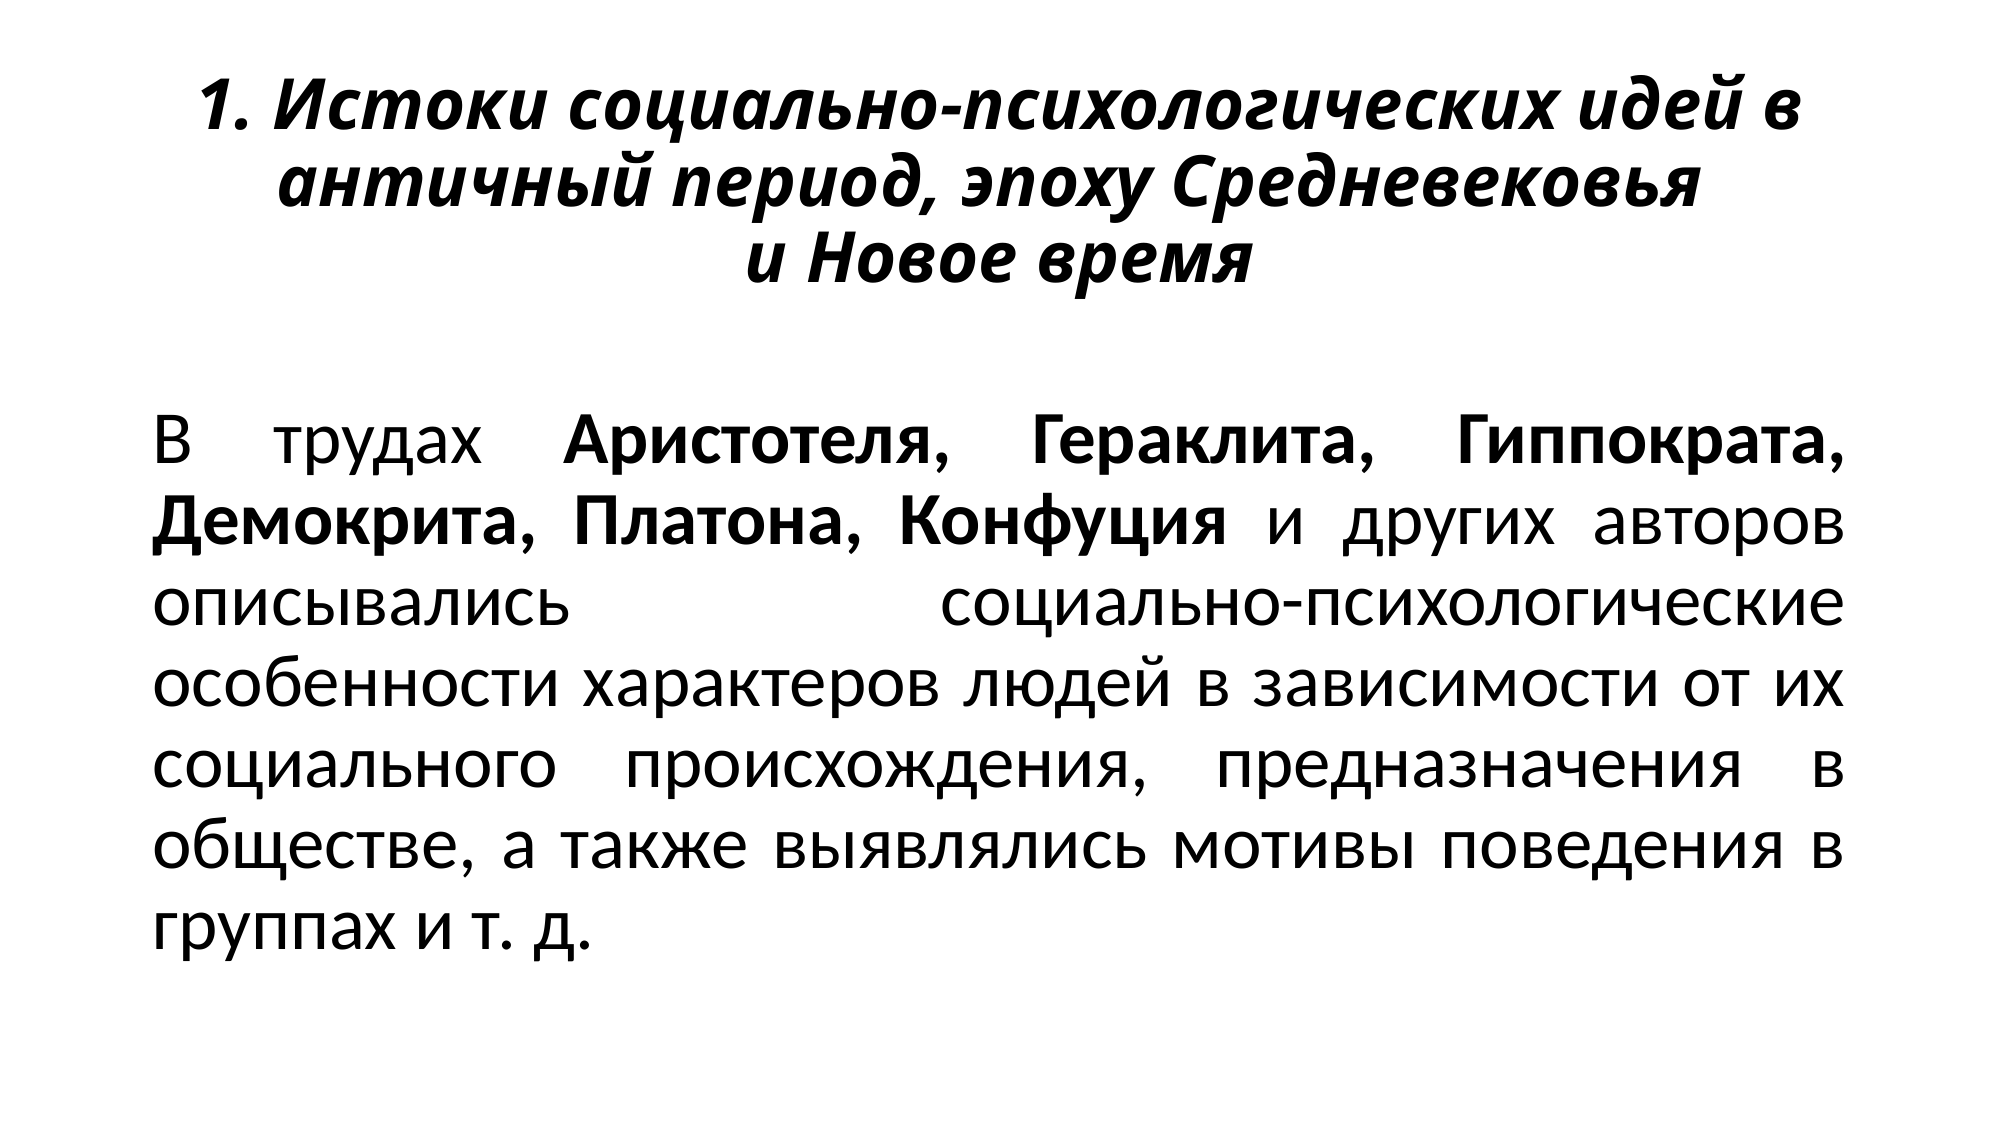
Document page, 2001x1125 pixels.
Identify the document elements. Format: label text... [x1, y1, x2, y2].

list В трудах Аристотеля, Гераклита, Гиппократа, Демокрита, Платона, Конфуция и других авторов описывались социально-психологические особенности характеров людей в зависимости от их социального происхождения, предназначения в обществе, а также выявлялись мотивы поведения в группах и т. д. [137, 391, 1863, 1086]
title 1. Истоки социально-психологических идей в античный период, эпоху Средневековья и Новое время [137, 59, 1863, 391]
